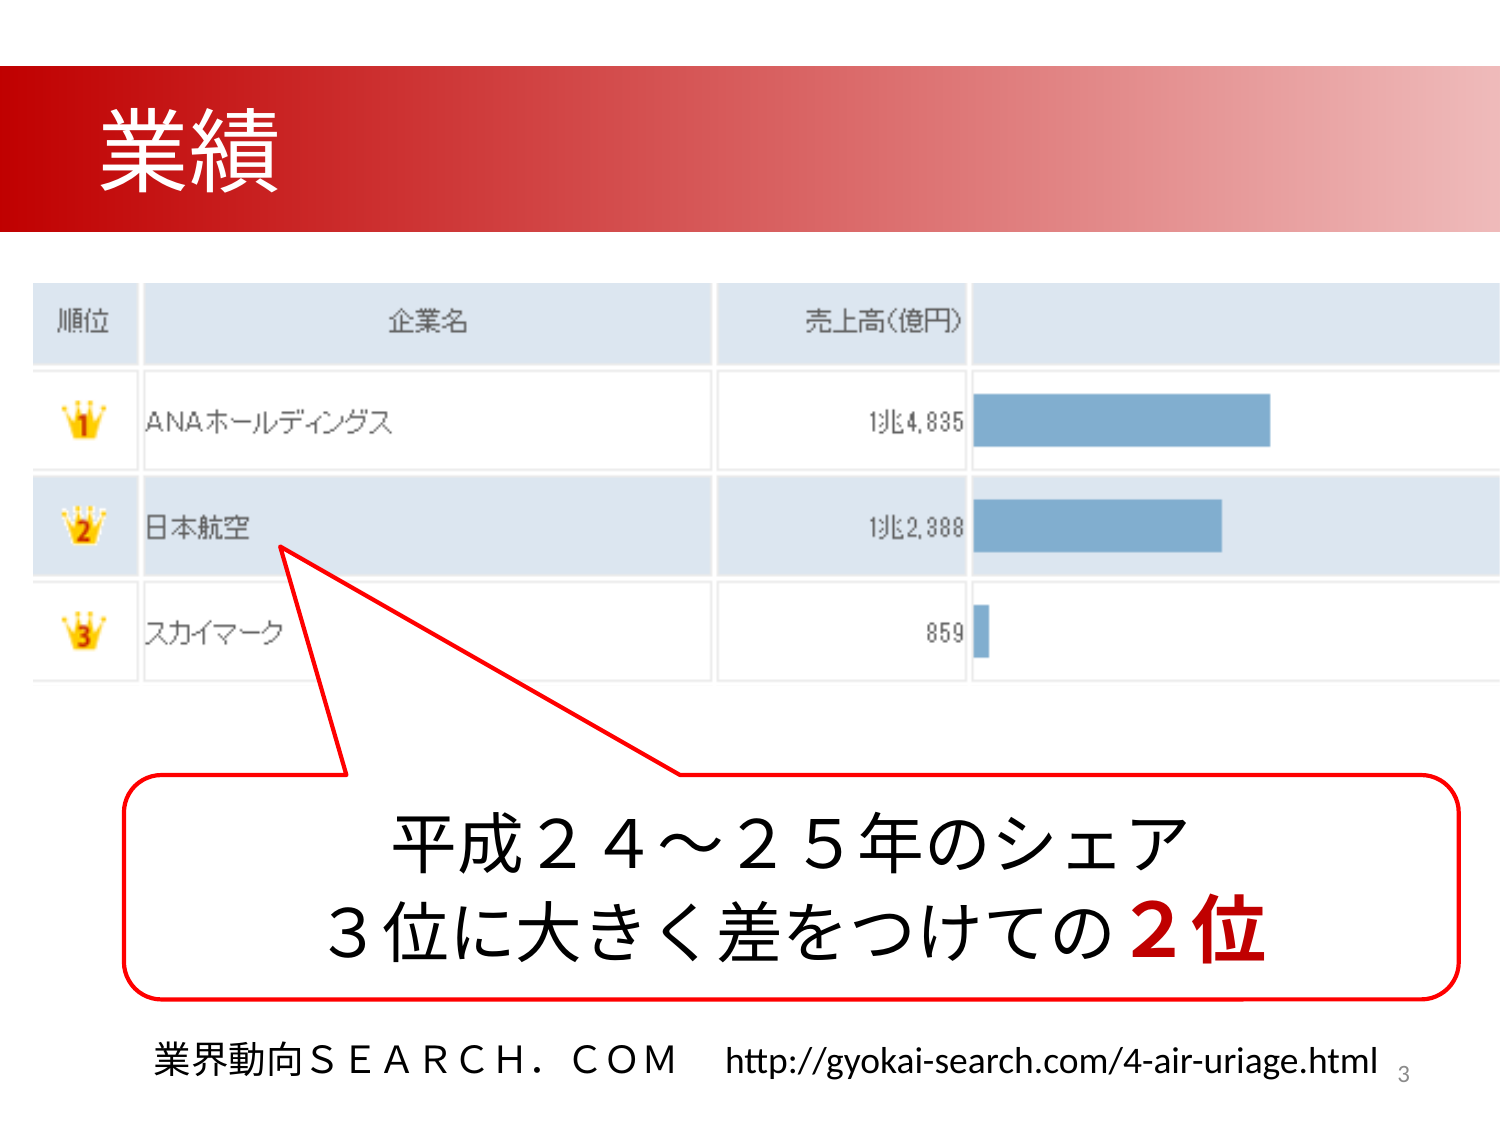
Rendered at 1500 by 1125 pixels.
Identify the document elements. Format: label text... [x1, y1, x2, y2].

picture [32, 283, 1500, 686]
text_box 業績 [0, 64, 1500, 234]
text_box 平成２４～２５年のシェア ３位に大きく差をつけての２位 [121, 693, 1461, 1002]
text_box 業界動向ＳＥＡＲＣＨ．ＣＯＭ http://gyokai-search.com/4-air-uriage.html [139, 1028, 1394, 1089]
slide_number 3 [1074, 1042, 1425, 1103]
